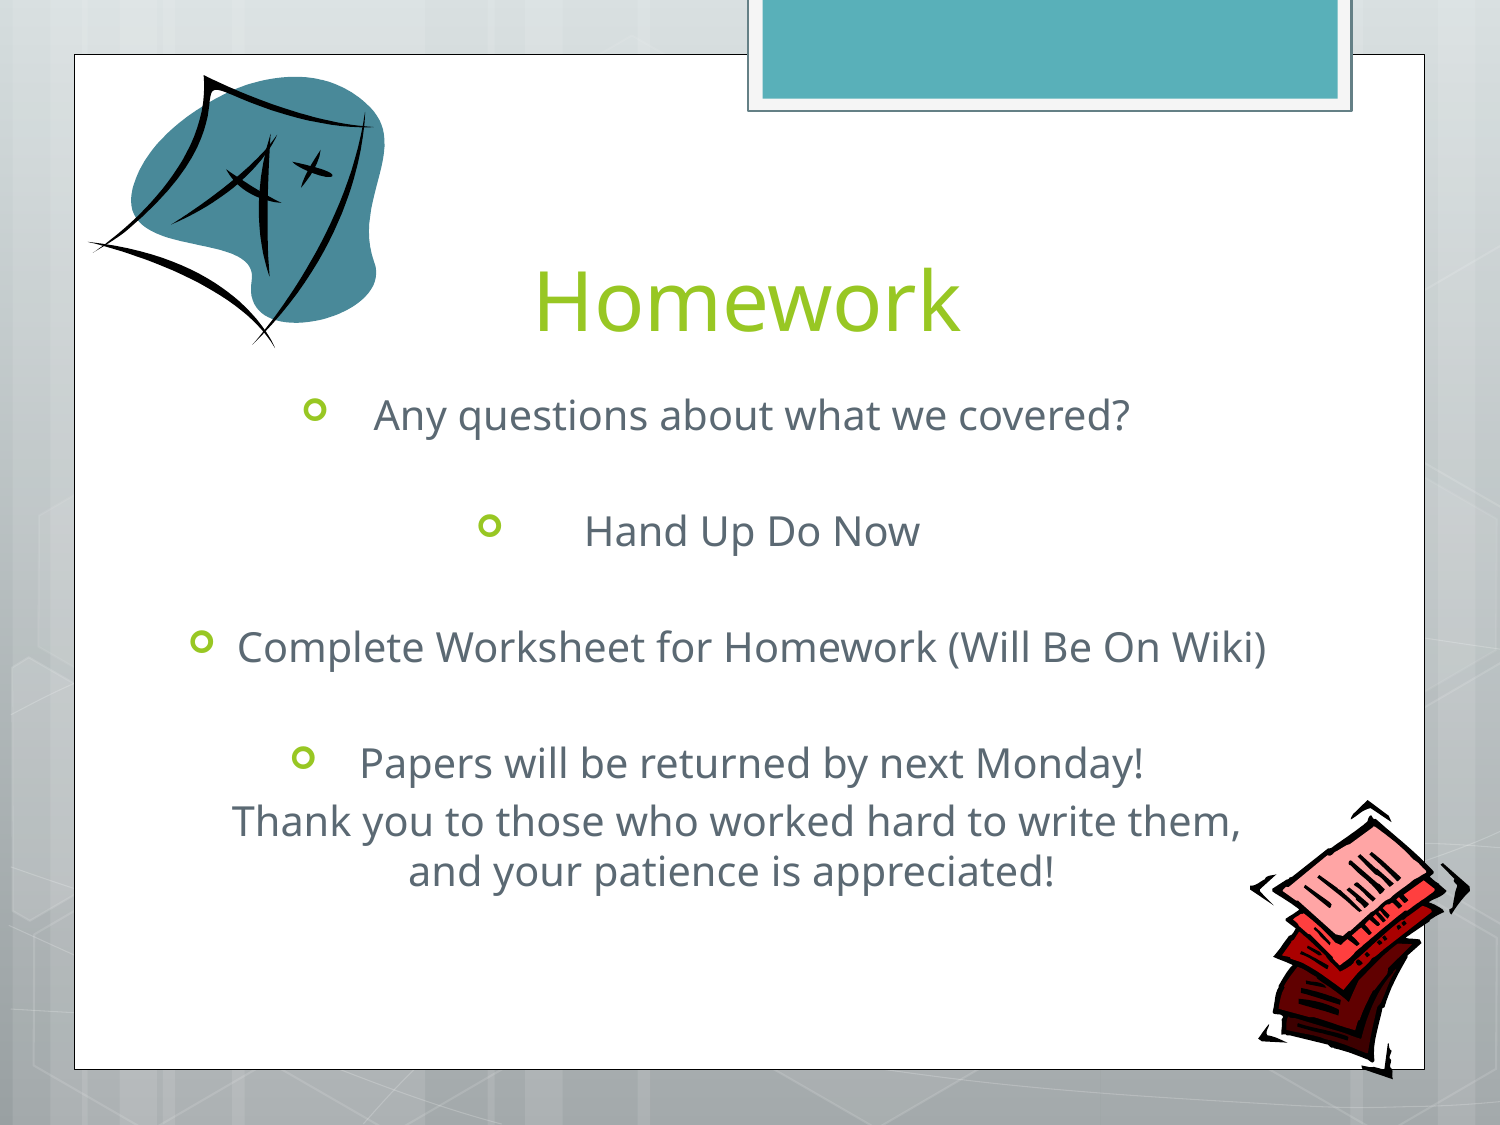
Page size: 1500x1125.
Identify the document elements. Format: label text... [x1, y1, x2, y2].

picture [1249, 799, 1471, 1080]
title Homework [385, 168, 1324, 357]
list Any questions about what we covered? Hand Up Do Now Complete Worksheet for Homework (Will Be On Wiki) Papers will be returned by next Monday! Thank you to those who worked hard to write them, and your patience is appreciated! [171, 381, 1283, 957]
picture [87, 74, 385, 349]
